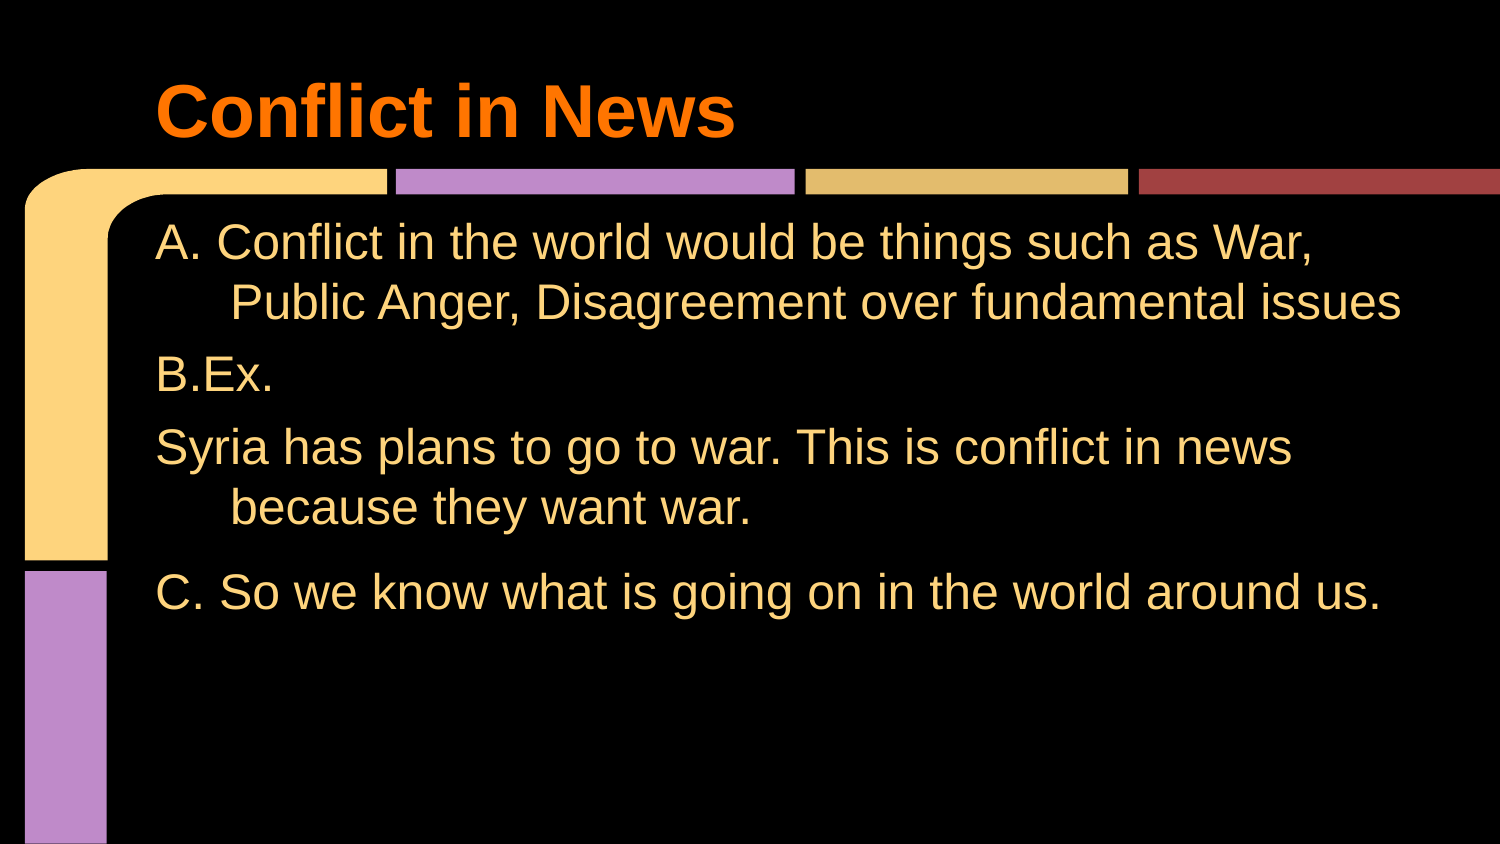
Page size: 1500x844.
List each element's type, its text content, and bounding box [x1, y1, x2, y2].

title Conflict in News [140, 26, 1425, 168]
list A. Conflict in the world would be things such as War, Public Anger, Disagreement over fundamental issues B.Ex. Syria has plans to go to war. This is conflict in news because they want war. C. So we know what is going on in the world around us. [140, 194, 1425, 808]
